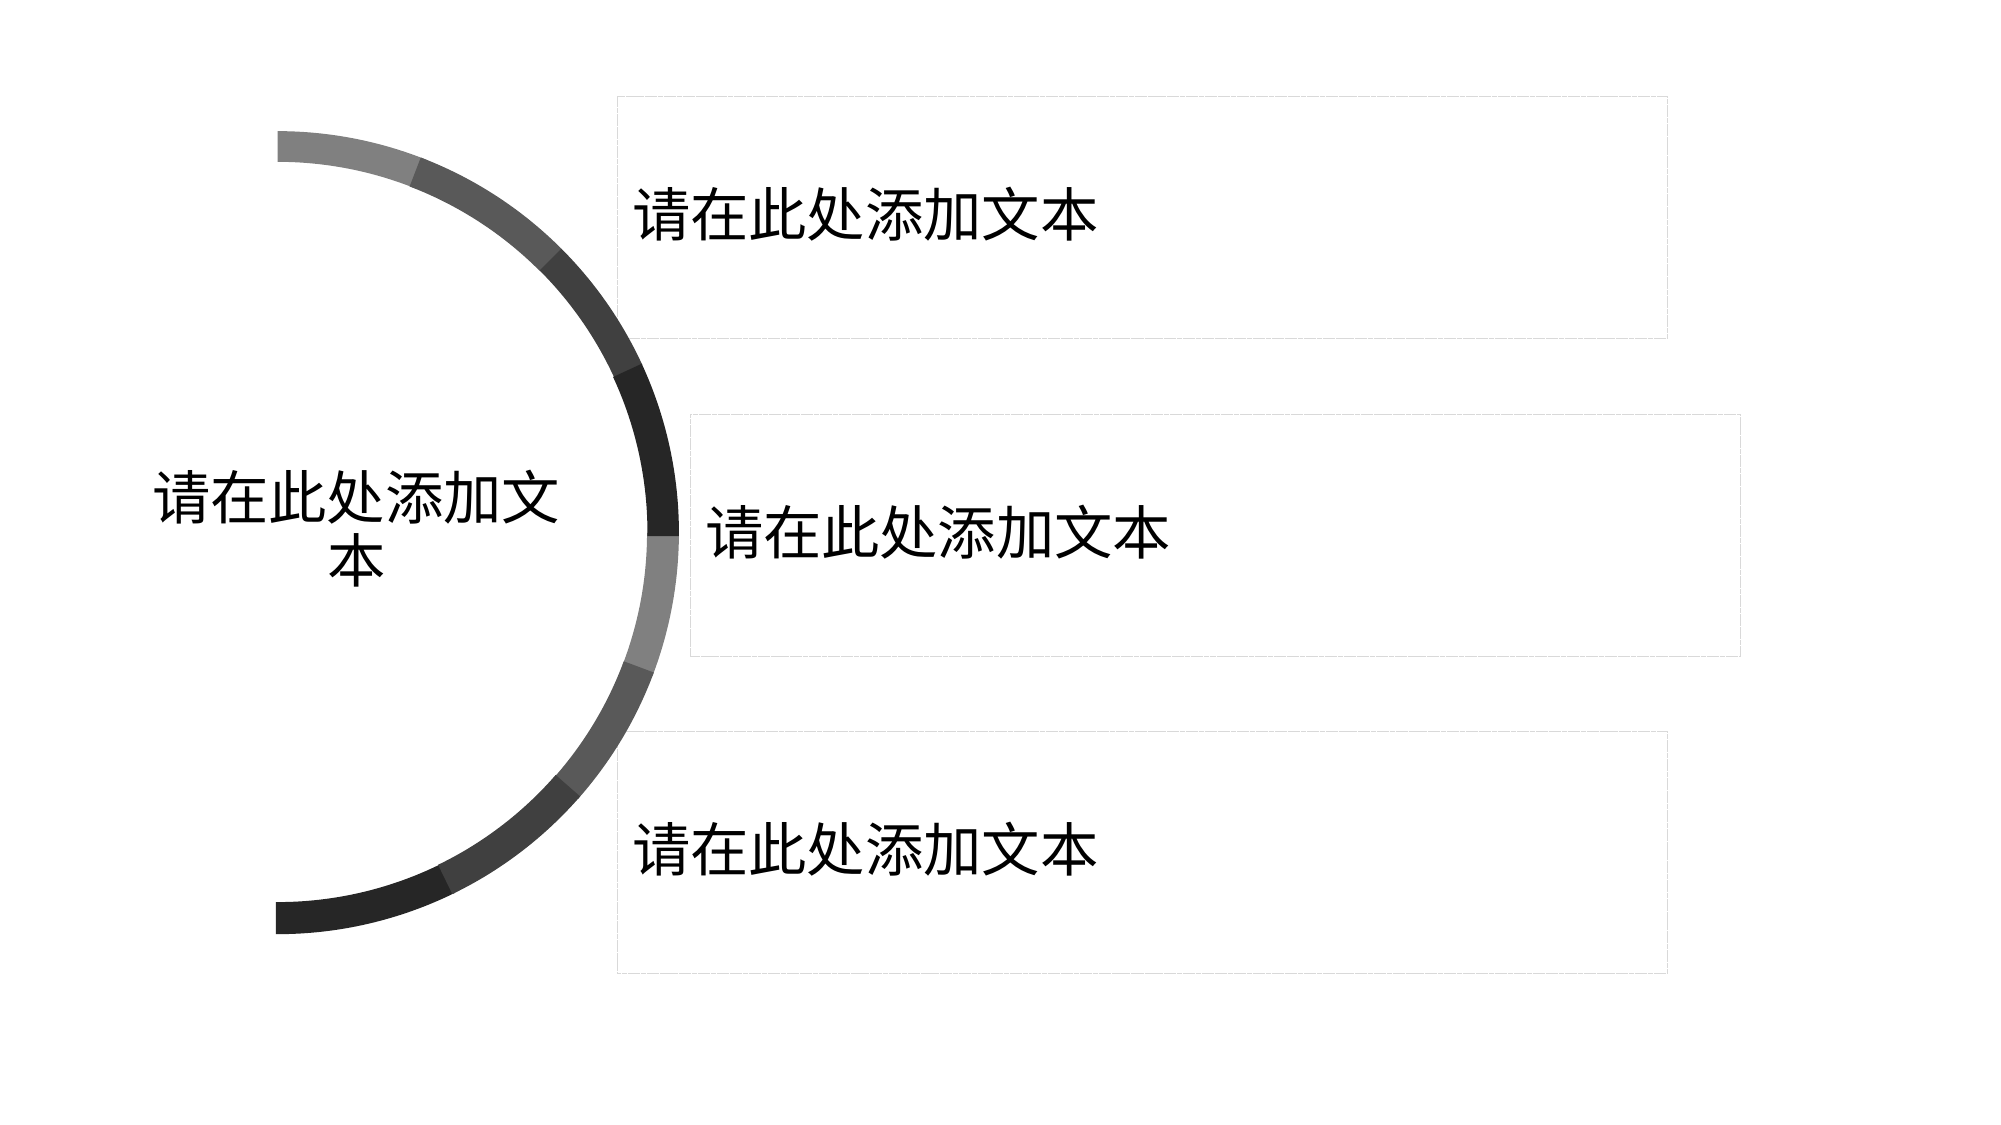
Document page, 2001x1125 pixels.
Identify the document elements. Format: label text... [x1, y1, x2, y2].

text_box 请在此处添加文本 [617, 96, 1668, 339]
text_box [0, 132, 678, 934]
text_box 请在此处添加文本 [617, 731, 1668, 974]
text_box 请在此处添加文本 [690, 414, 1741, 657]
